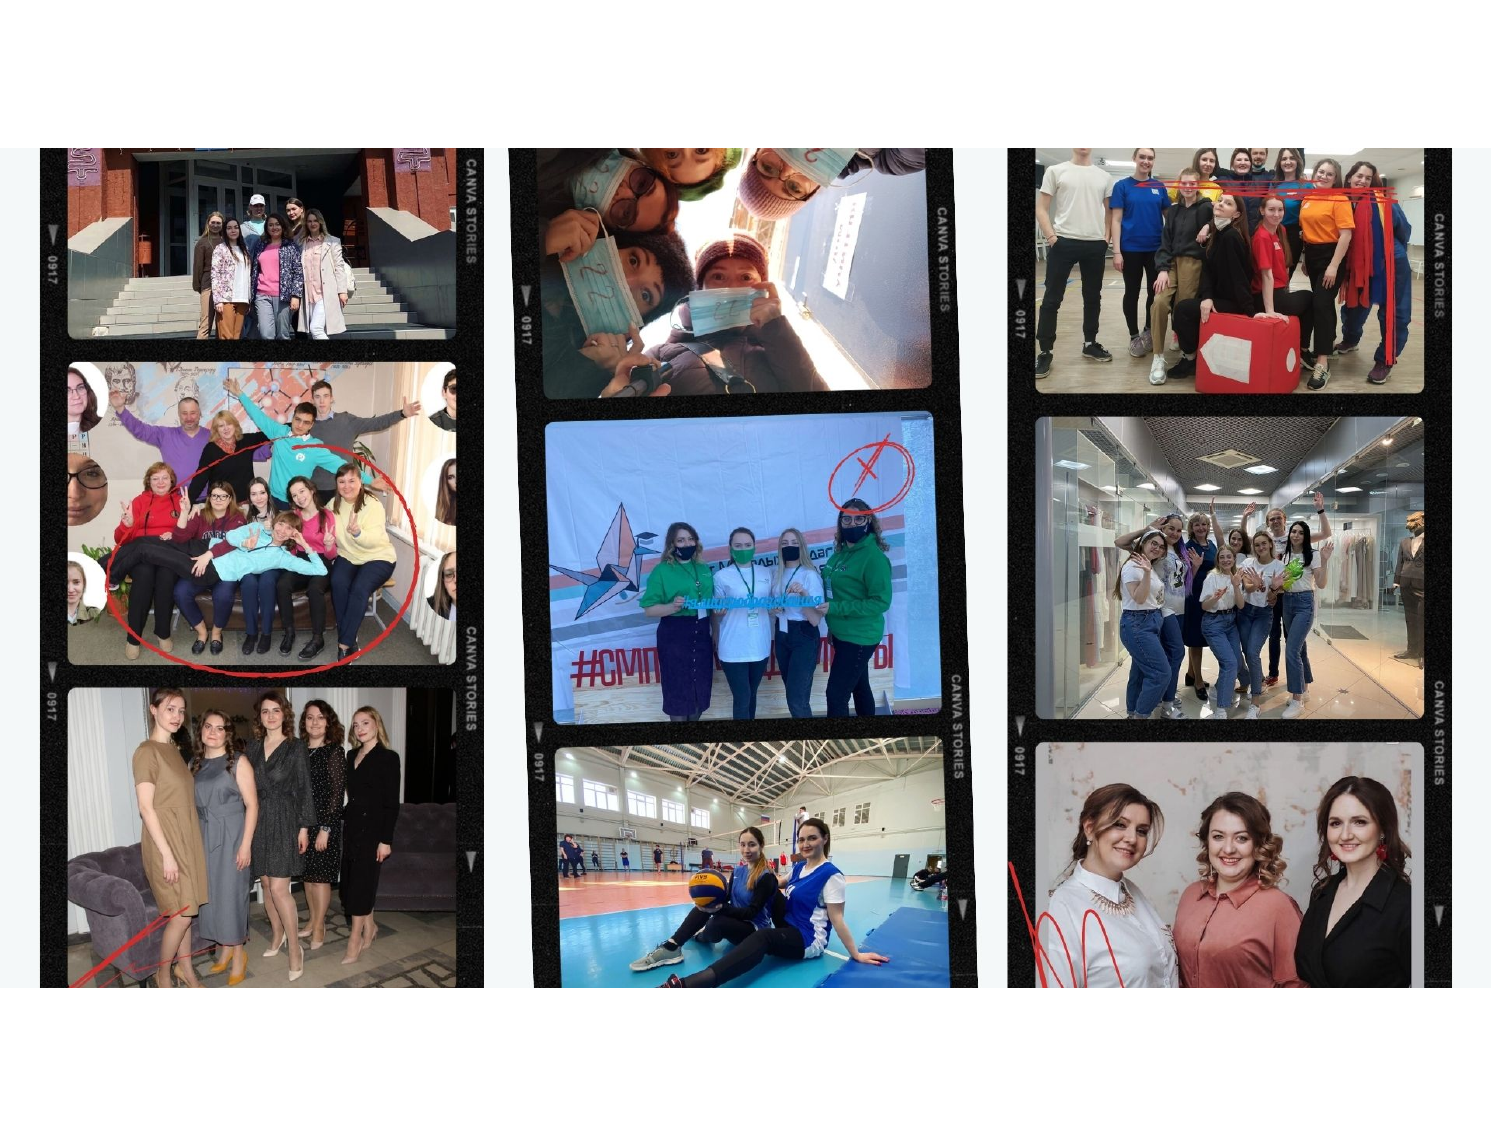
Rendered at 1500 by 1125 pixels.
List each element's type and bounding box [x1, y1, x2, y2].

picture [0, 148, 1492, 988]
